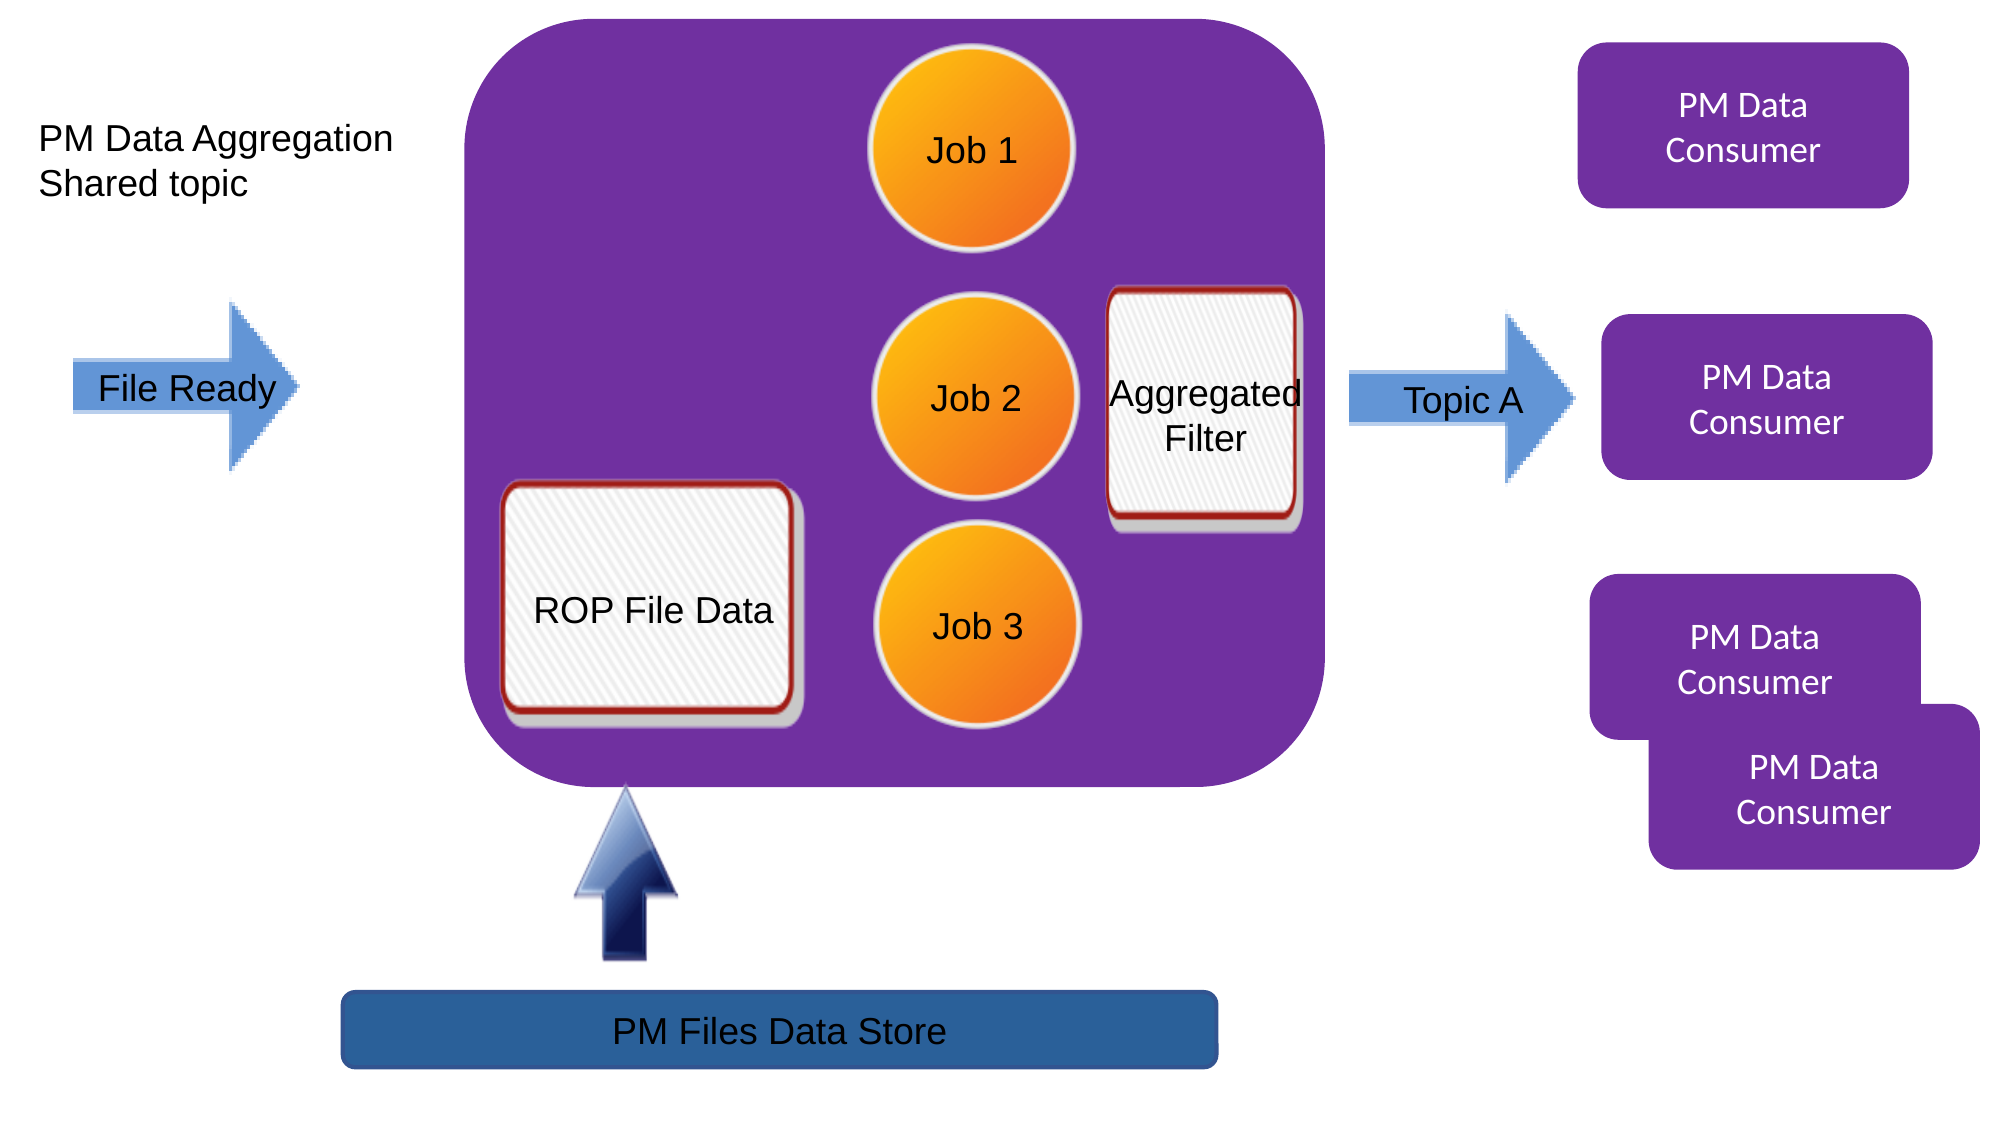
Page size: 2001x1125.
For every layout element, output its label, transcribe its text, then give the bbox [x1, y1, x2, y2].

text_box File Ready [67, 289, 307, 484]
text_box PM Data Consumer [1577, 42, 1910, 209]
text_box Job 2 [856, 279, 1096, 514]
text_box PM Data Aggregation Shared topic [23, 106, 461, 247]
text_box PM Files Data Store [340, 989, 1219, 1070]
picture [566, 767, 692, 993]
text_box Job 3 [858, 507, 1098, 742]
text_box PM Data Consumer [1601, 314, 1933, 480]
text_box PM Data Consumer [1589, 573, 1921, 740]
text_box Job 1 [852, 31, 1092, 266]
text_box ROP File Data [487, 466, 821, 750]
text_box PM Data Consumer [1648, 703, 1980, 870]
text_box Aggregated Filter [1097, 272, 1314, 556]
text_box [464, 18, 1325, 788]
text_box Topic A [1343, 301, 1583, 496]
